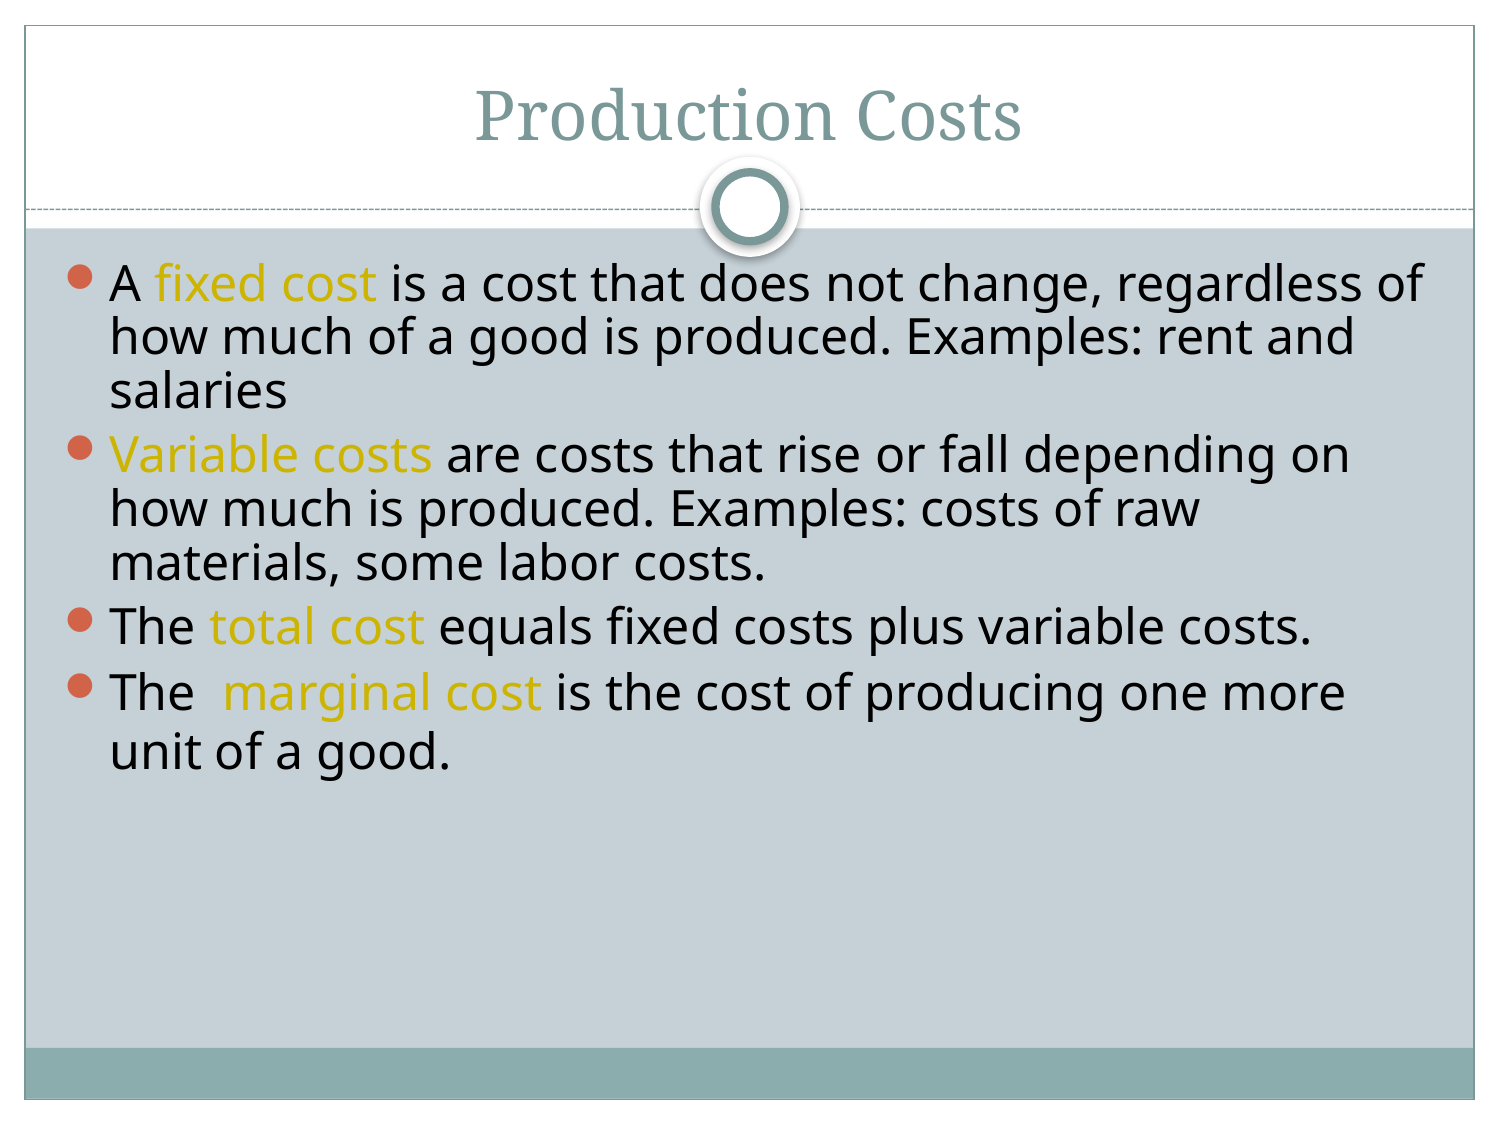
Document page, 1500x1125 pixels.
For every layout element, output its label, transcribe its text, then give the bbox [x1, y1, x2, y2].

title Production Costs [49, 37, 1450, 162]
list A fixed cost is a cost that does not change, regardless of how much of a good is produced. Examples: rent and salaries Variable costs are costs that rise or fall depending on how much is produced. Examples: costs of raw materials, some labor costs. The total cost equals fixed costs plus variable costs. The marginal cost is the cost of producing one more unit of a good. [49, 250, 1445, 1001]
